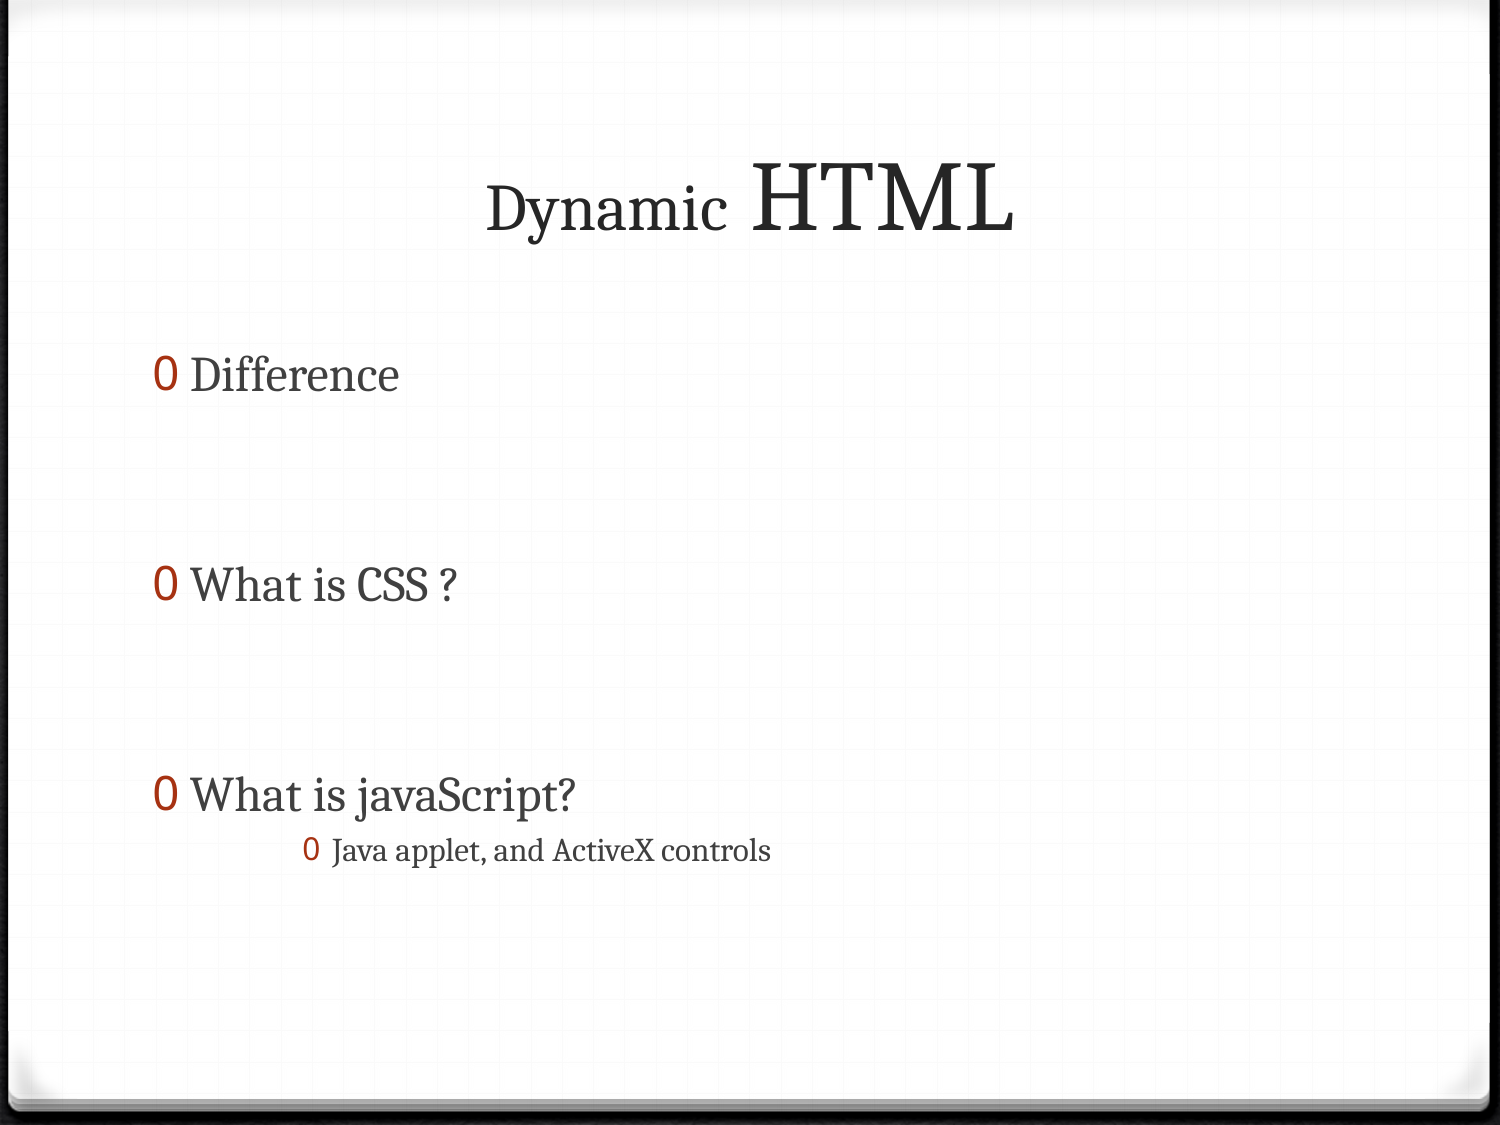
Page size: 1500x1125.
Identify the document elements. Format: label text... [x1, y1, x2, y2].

title Dynamic HTML [90, 71, 1410, 309]
picture [0, 0, 1500, 1125]
list Difference What is CSS ? What is javaScript? Java applet, and ActiveX controls [137, 334, 1363, 983]
